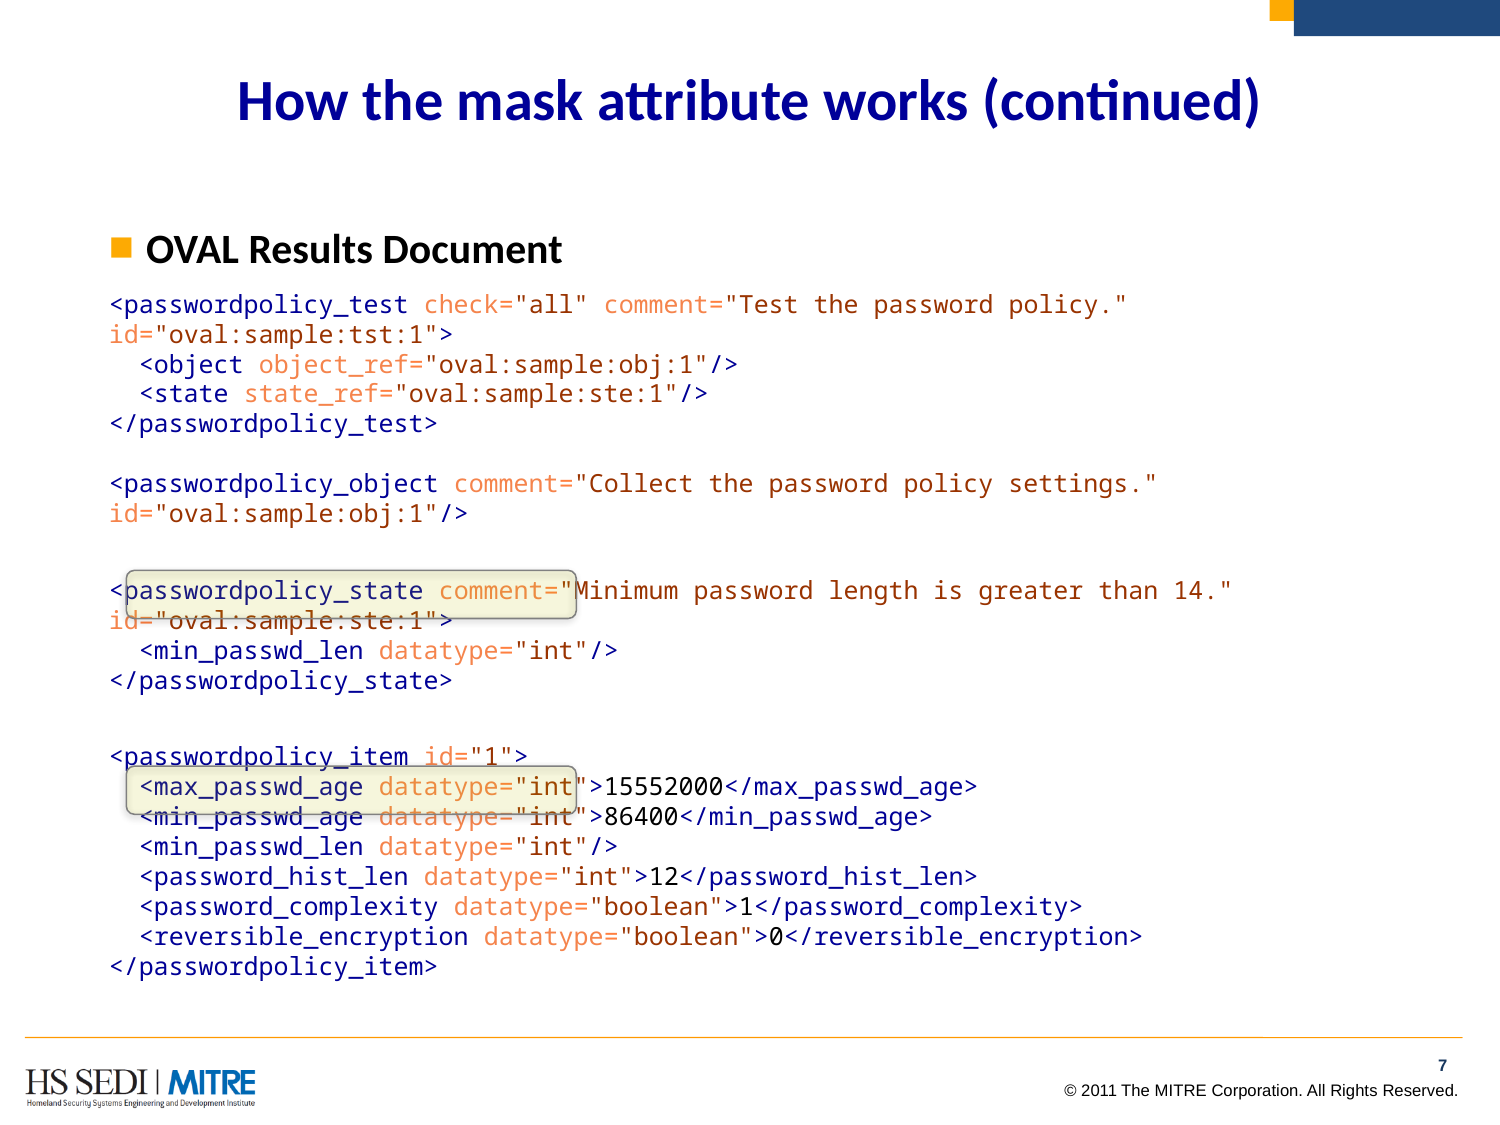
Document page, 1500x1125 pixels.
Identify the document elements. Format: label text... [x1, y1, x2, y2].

title How the mask attribute works (continued) [43, 62, 1457, 151]
list OVAL Results Document <passwordpolicy_test check="all" comment="Test the password policy." id="oval:sample:tst:1"> <object object_ref="oval:sample:obj:1"/> <state state_ref="oval:sample:ste:1"/> </passwordpolicy_test> <passwordpolicy_object comment="Collect the password policy settings." id="oval:sample:obj:1"/> <passwordpolicy_state comment="Minimum password length is greater than 14." id="oval:sample:ste:1"> <min_passwd_len datatype="int"/> </passwordpolicy_state> <passwordpolicy_item id="1"> <max_passwd_age datatype="int">15552000</max_passwd_age> <min_passwd_age datatype="int">86400</min_passwd_age> <min_passwd_len datatype="int"/> <password_hist_len datatype="int">12</password_hist_len> <password_complexity datatype="boolean">1</password_complexity> <reversible_encryption datatype="boolean">0</reversible_encryption> </passwordpolicy_item> [93, 213, 1445, 995]
text_box [125, 569, 578, 620]
picture [20, 1058, 271, 1122]
slide_number 6 [1374, 1049, 1463, 1076]
text_box [125, 765, 578, 816]
